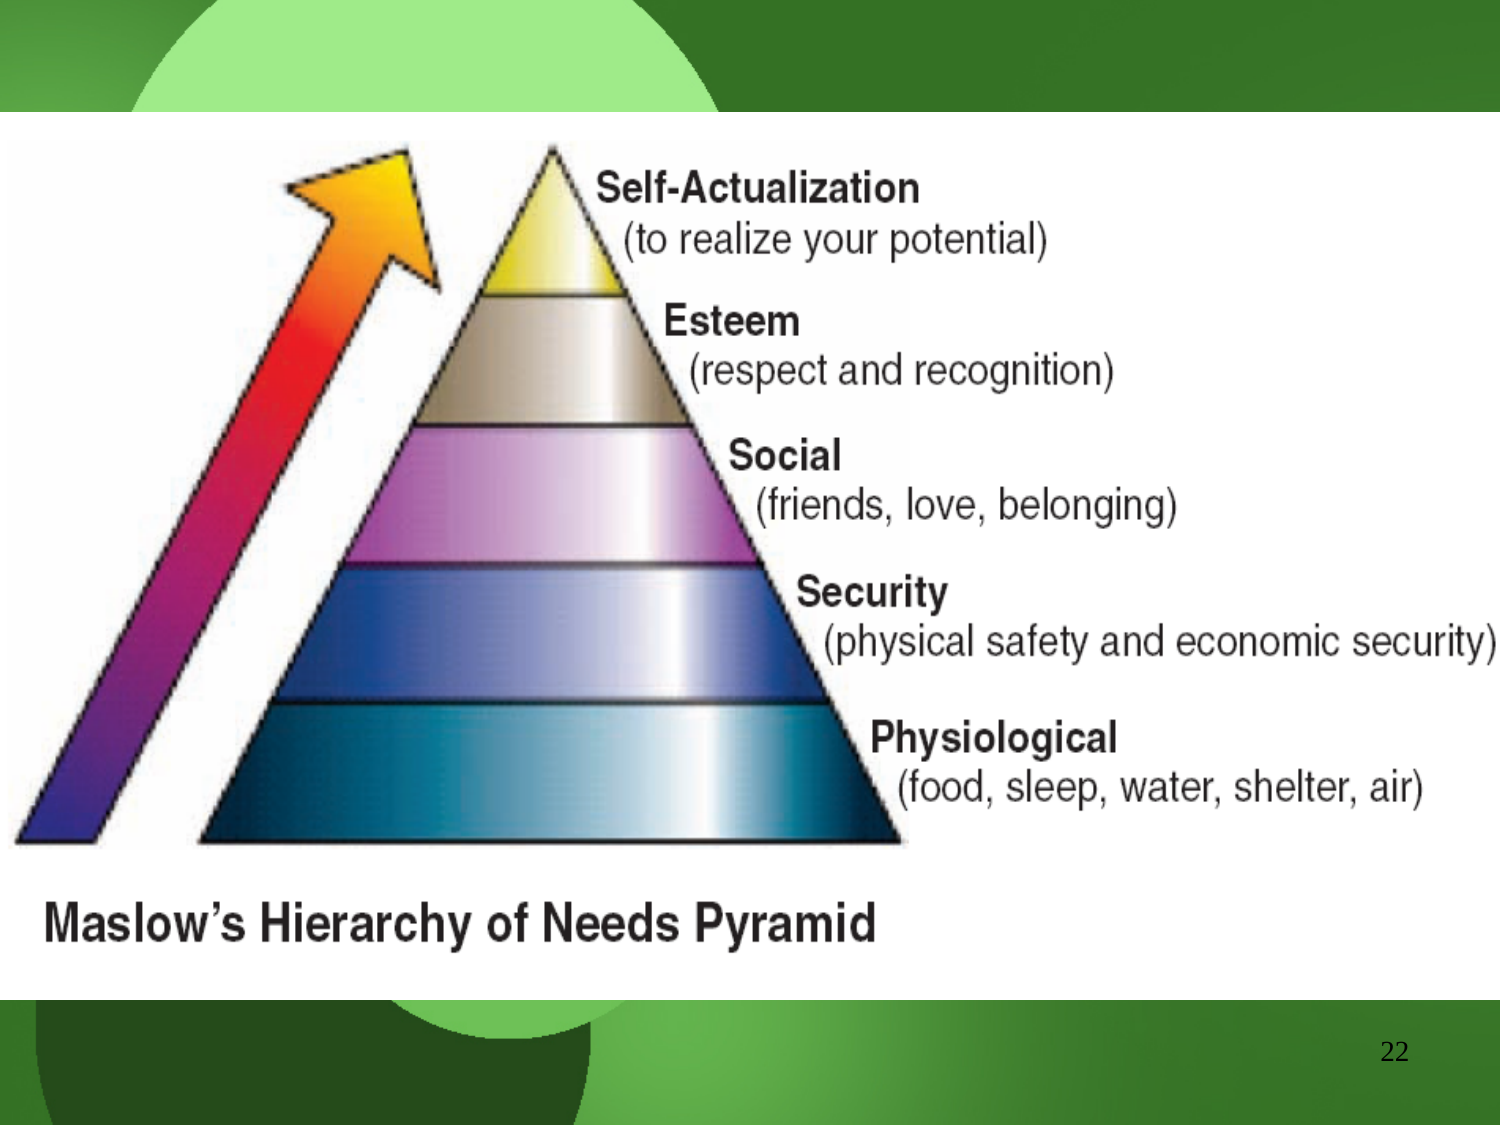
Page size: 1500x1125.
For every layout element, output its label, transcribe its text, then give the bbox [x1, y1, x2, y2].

picture [0, 0, 1500, 1125]
slide_number 22 [1074, 1024, 1426, 1103]
